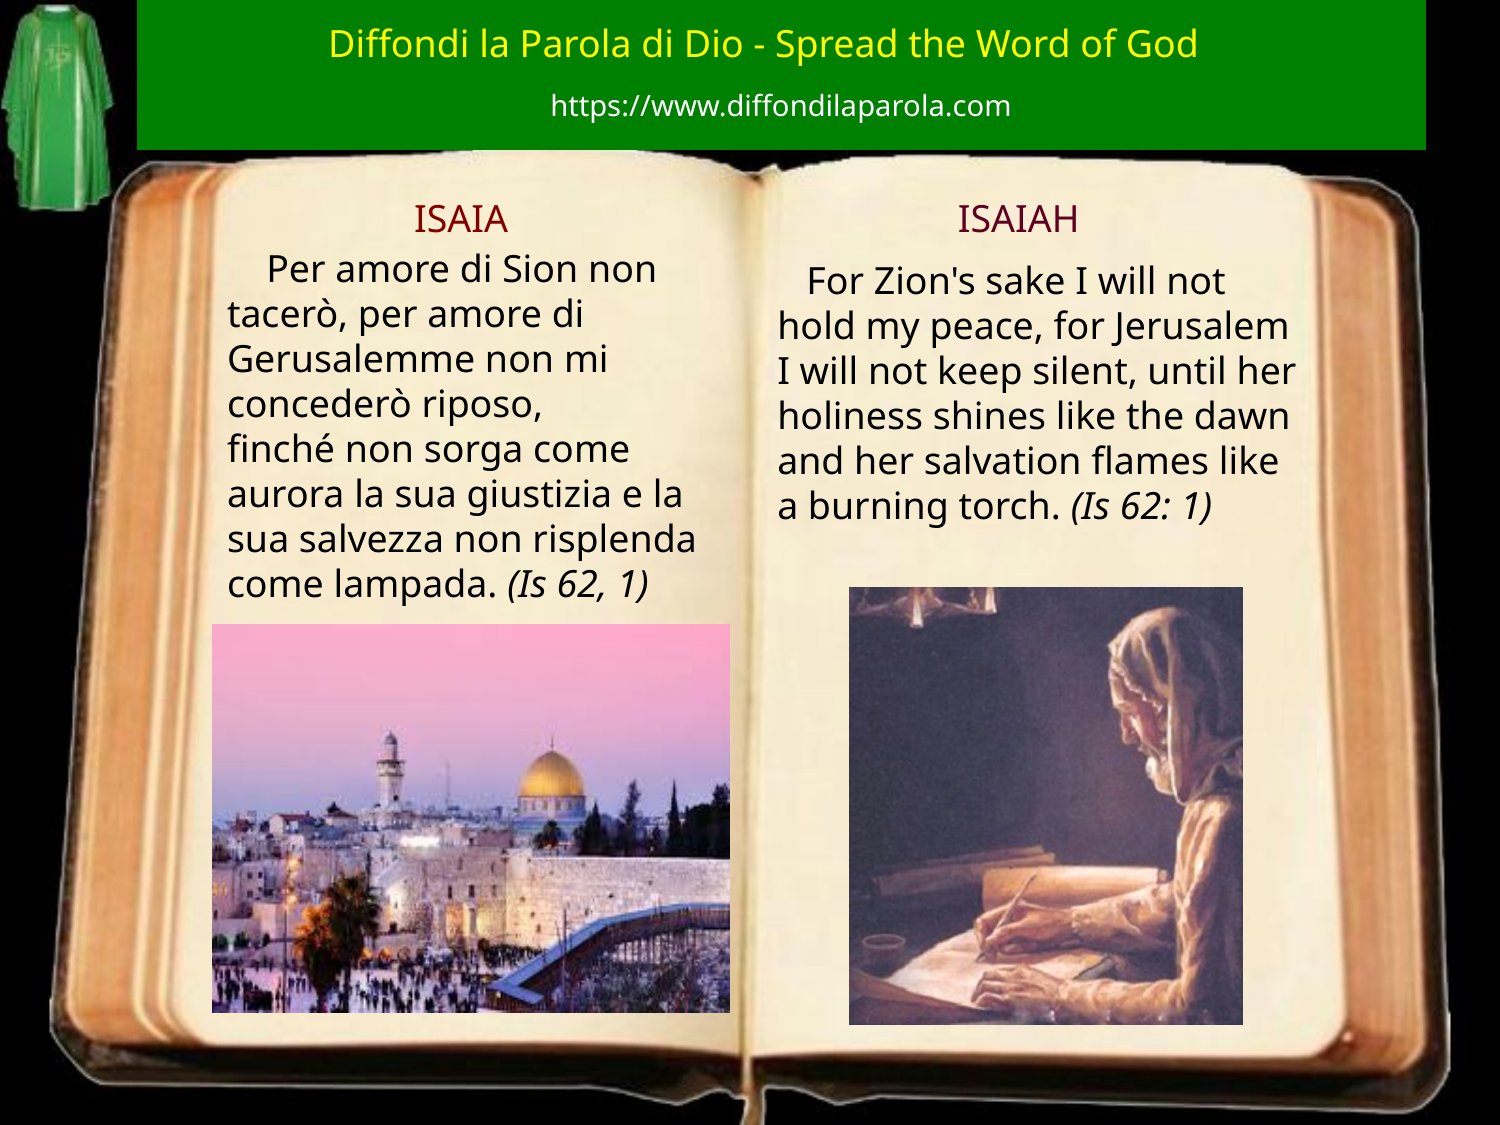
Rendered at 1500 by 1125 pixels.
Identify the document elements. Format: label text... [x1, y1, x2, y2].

text_box For Zion's sake I will not hold my peace, for Jerusalem I will not keep silent, until her holiness shines like the dawn and her salvation flames like a burning torch. (Is 62: 1) [762, 249, 1325, 535]
text_box Diffondi la Parola di Dio - Spread the Word of God https://www.diffondilaparola.com [137, 0, 1425, 150]
text_box ISAIAH [762, 187, 1275, 248]
text_box Per amore di Sion non tacerò, per amore di Gerusalemme non mi concederò riposo, finché non sorga come aurora la sua giustizia e la sua salvezza non risplenda come lampada. (Is 62, 1) [212, 237, 750, 613]
text_box ISAIA [174, 187, 738, 248]
picture [0, 0, 1500, 1125]
